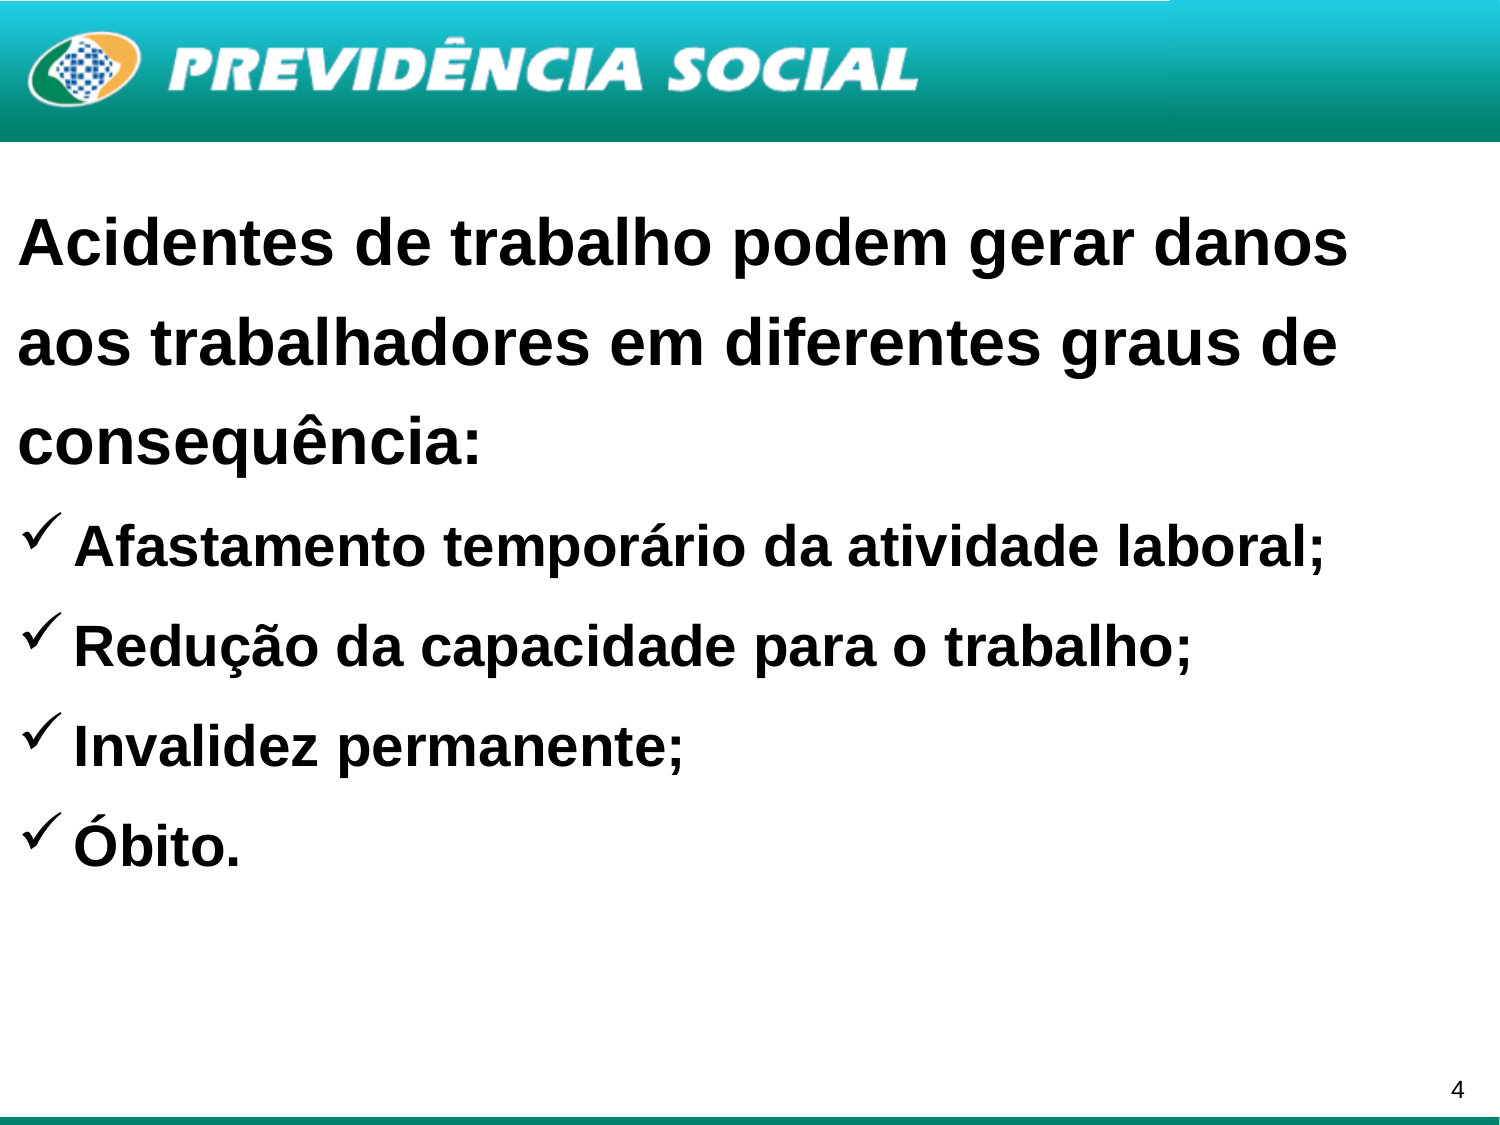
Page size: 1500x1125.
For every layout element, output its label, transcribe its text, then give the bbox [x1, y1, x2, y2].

text_box Acidentes de trabalho podem gerar danos aos trabalhadores em diferentes graus de consequência: Afastamento temporário da atividade laboral; Redução da capacidade para o trabalho; Invalidez permanente; Óbito. [0, 160, 1500, 885]
picture [0, 0, 1500, 142]
picture [0, 1117, 1500, 1125]
